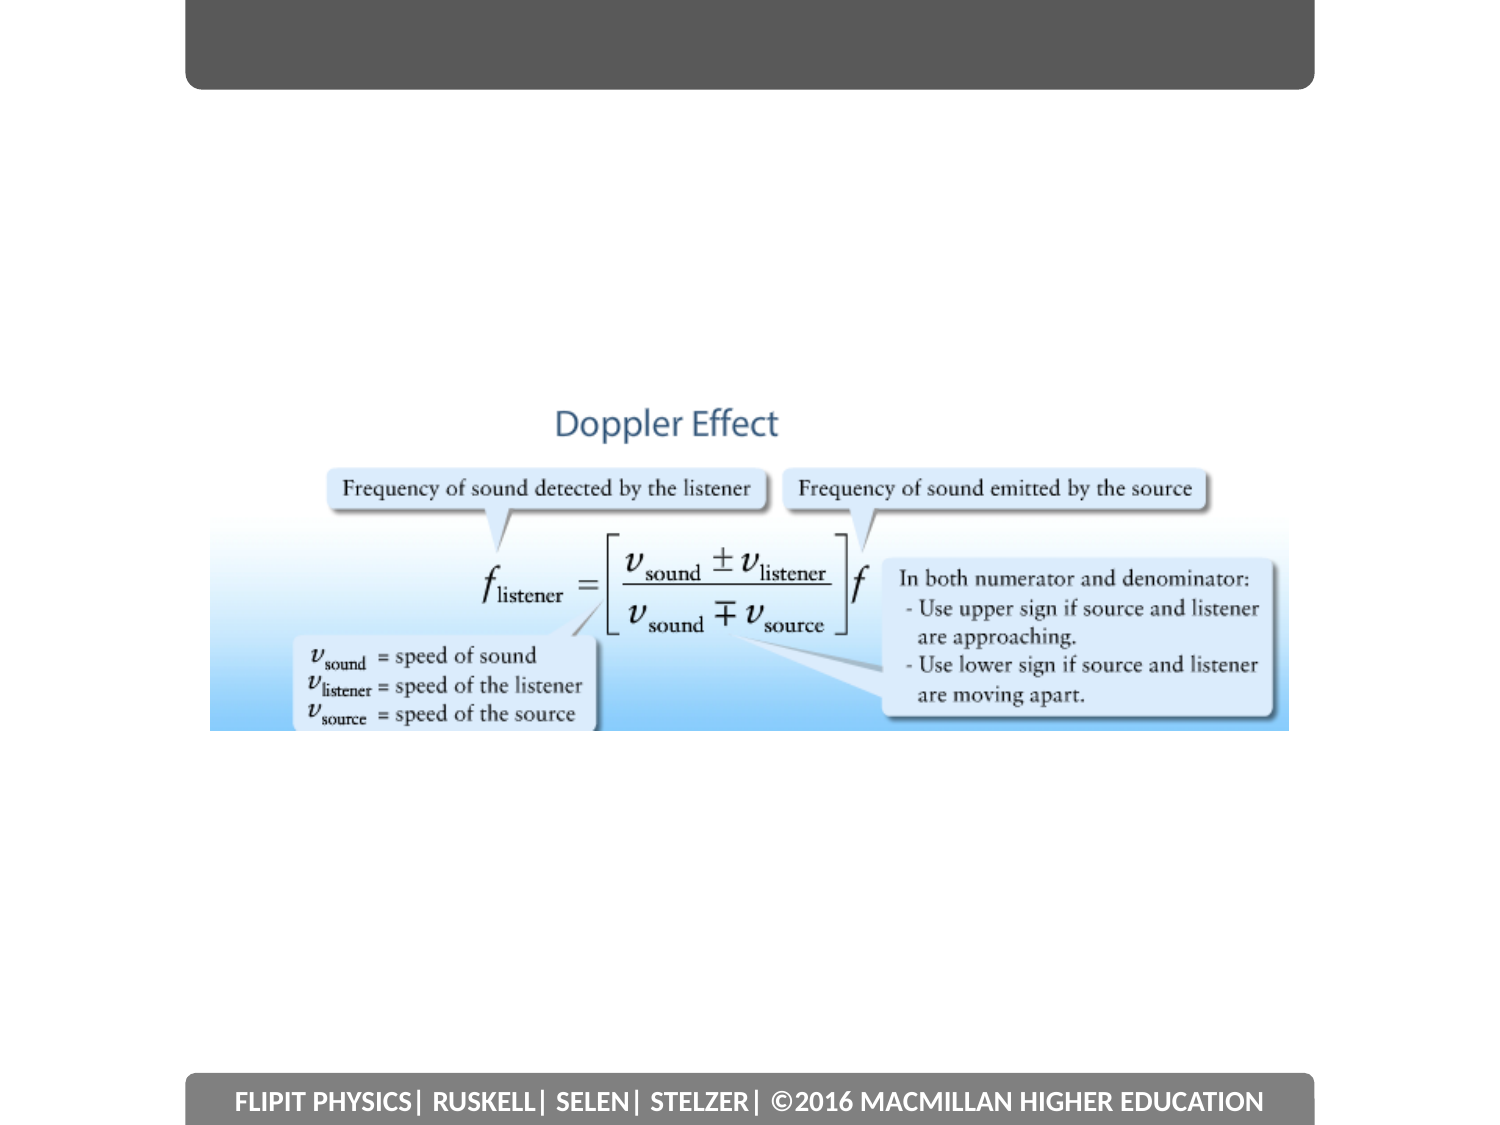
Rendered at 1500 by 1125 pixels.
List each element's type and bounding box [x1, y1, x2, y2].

text_box [185, 0, 1315, 90]
picture [210, 394, 1290, 731]
text_box [187, 1074, 1313, 1125]
